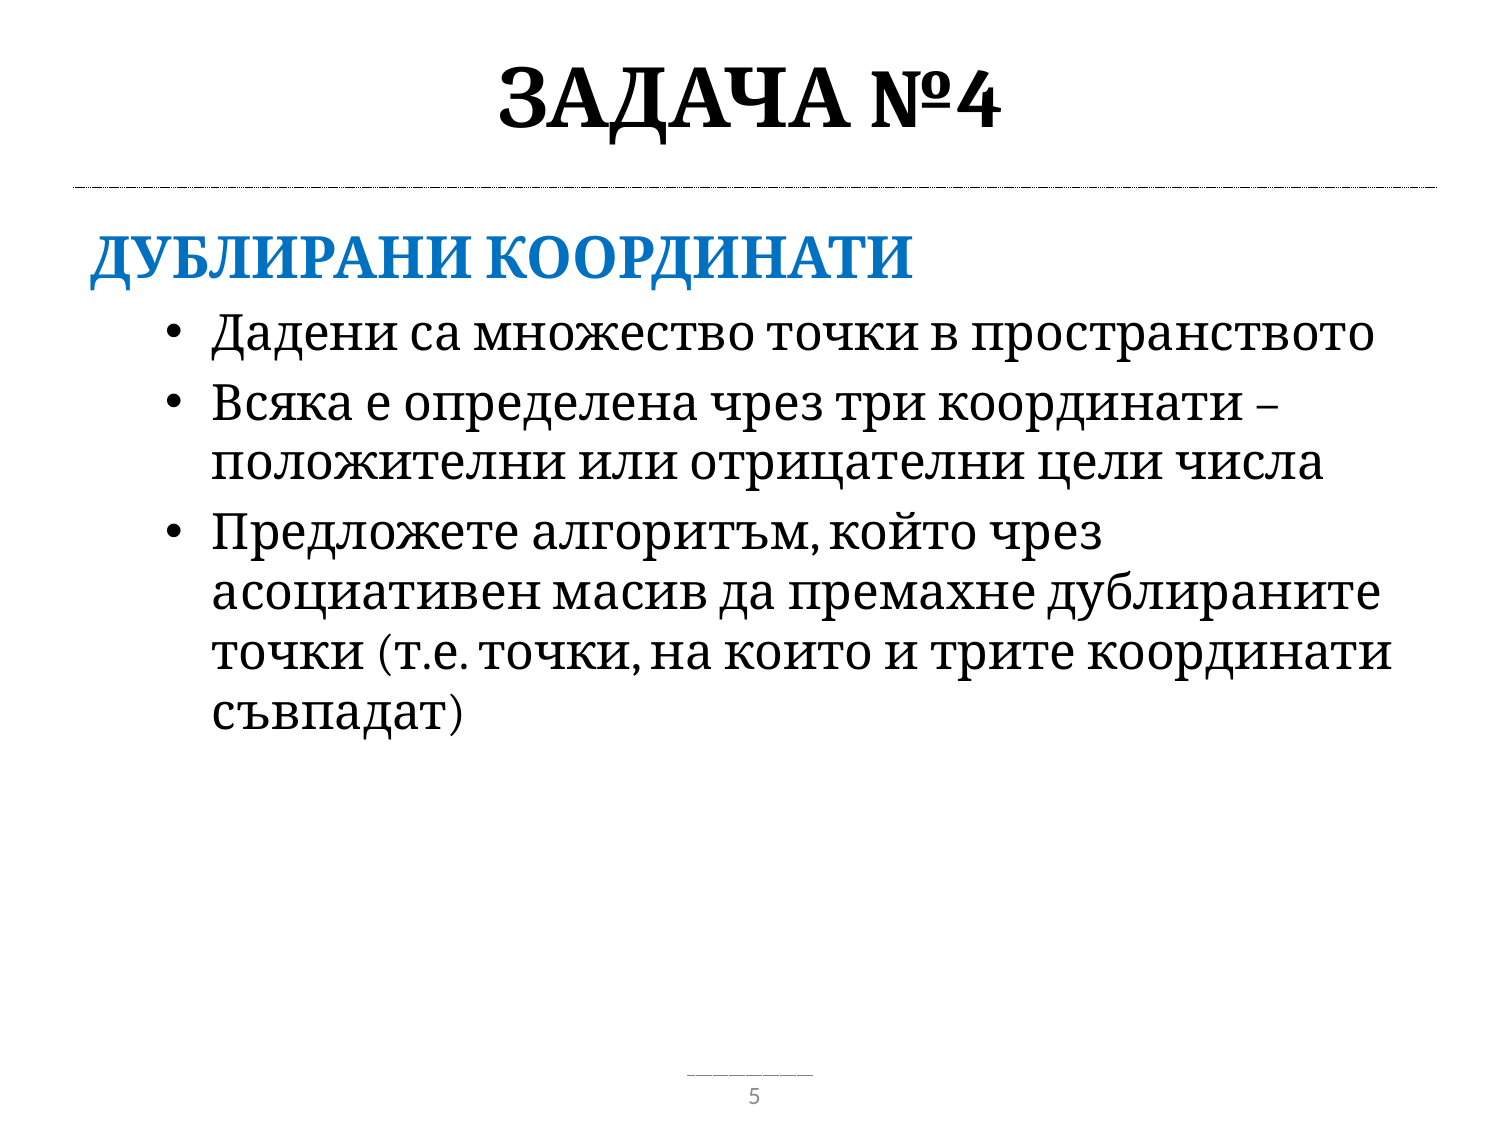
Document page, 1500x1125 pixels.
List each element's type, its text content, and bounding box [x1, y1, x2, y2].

slide_number 5 [579, 1065, 930, 1125]
list Дублирани координати Дадени са множество точки в пространството Всяка е определена чрез три координати –положителни или отрицателни цели числа Предложете алгоритъм, който чрез асоциативен масив да премахне дублираните точки (т.е. точки, на които и трите координати съвпадат) [75, 212, 1450, 1063]
title Задача №4 [0, 0, 1500, 188]
